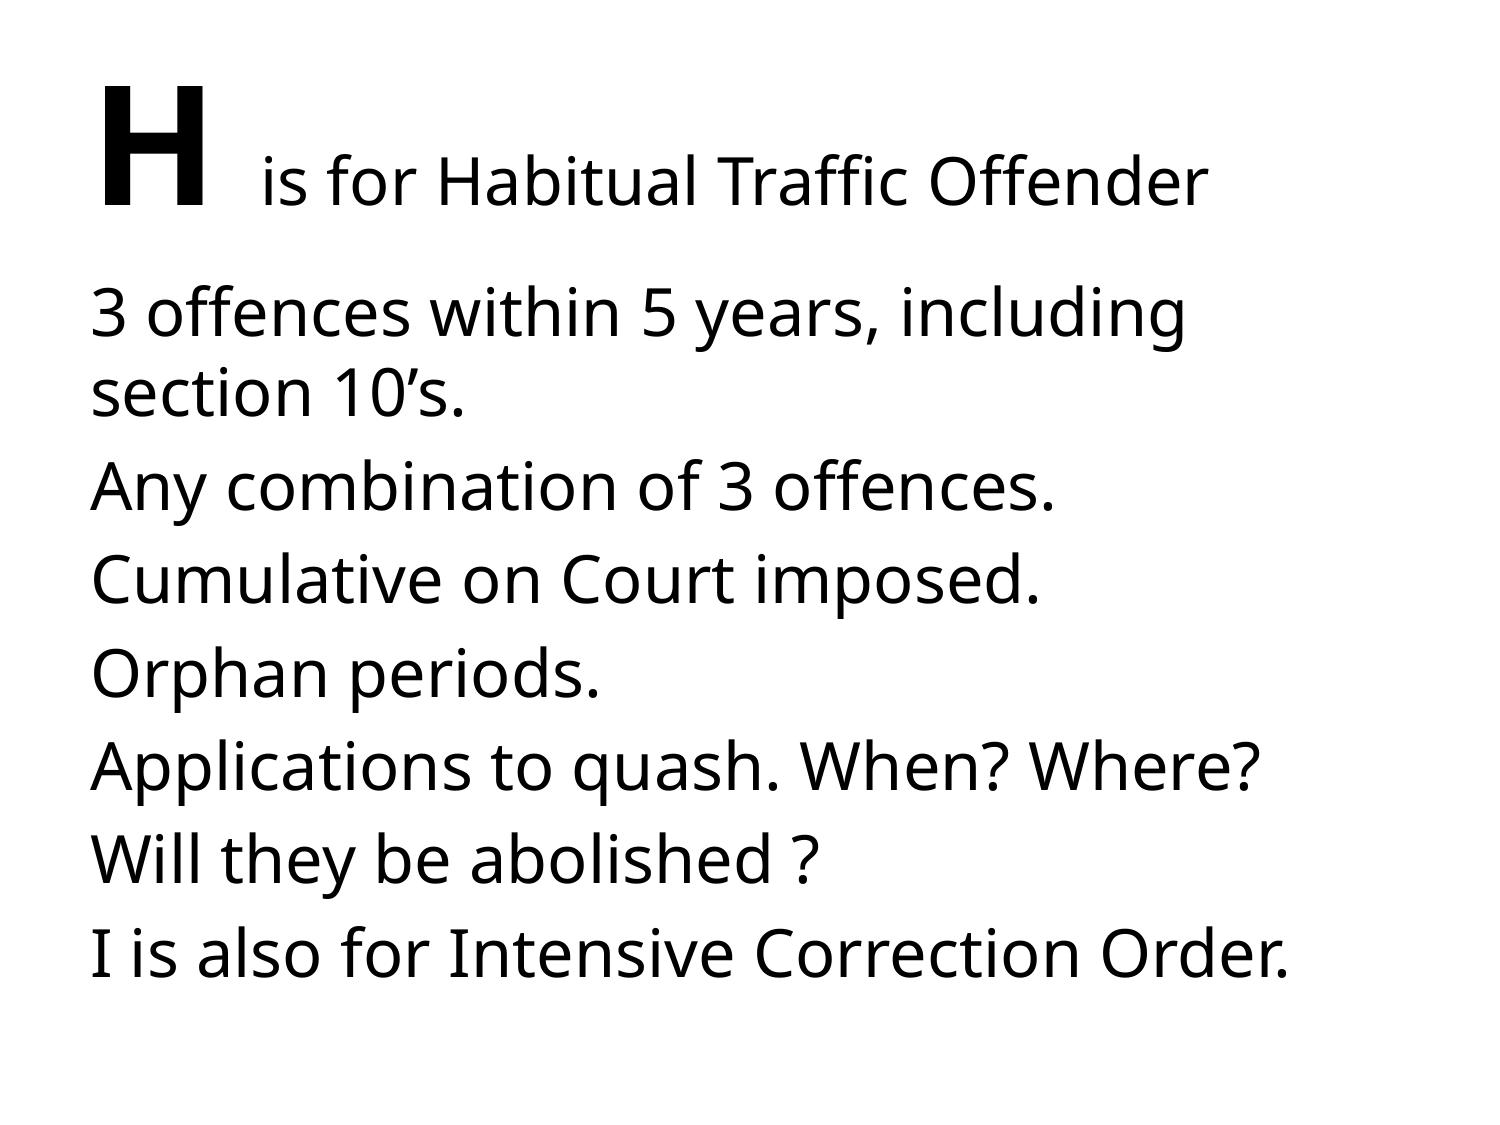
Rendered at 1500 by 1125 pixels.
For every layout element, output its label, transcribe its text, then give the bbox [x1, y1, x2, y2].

list 3 offences within 5 years, including section 10’s. Any combination of 3 offences. Cumulative on Court imposed. Orphan periods. Applications to quash. When? Where? Will they be abolished ? I is also for Intensive Correction Order. [75, 262, 1425, 1005]
title H is for Habitual Traffic Offender [75, 45, 1425, 233]
